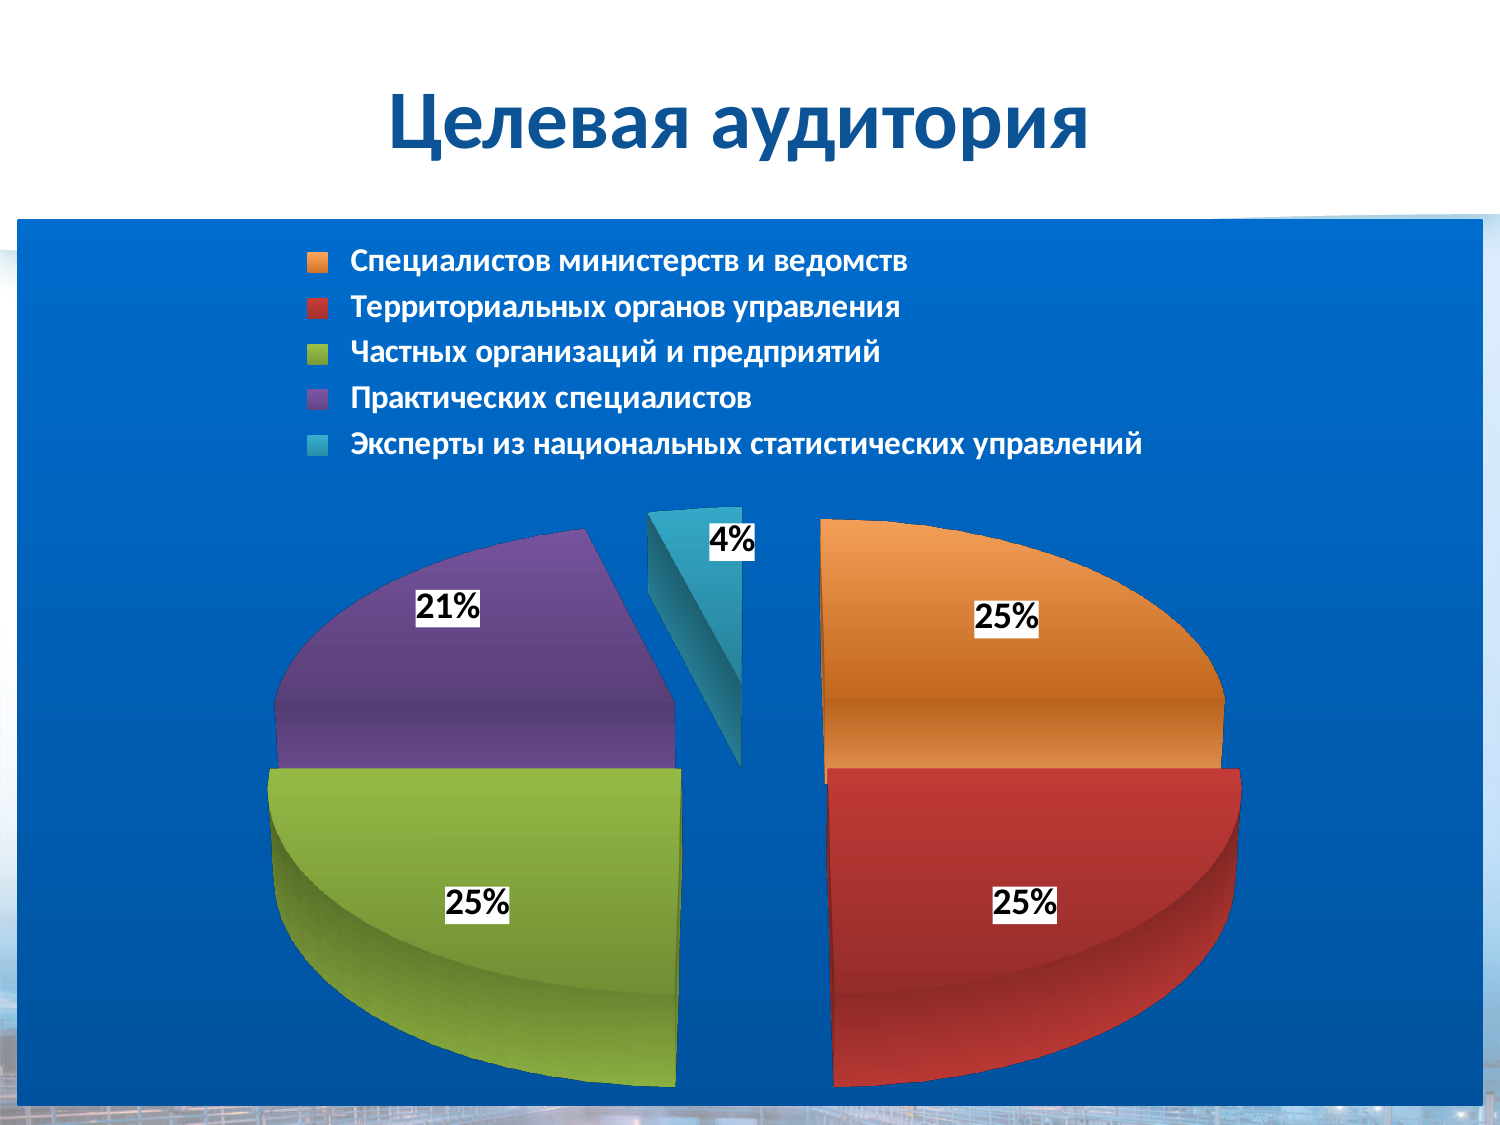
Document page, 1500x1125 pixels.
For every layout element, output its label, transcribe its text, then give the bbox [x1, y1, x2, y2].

picture [0, 215, 1500, 1125]
chart [17, 219, 1483, 1107]
title Целевая аудитория [64, 30, 1415, 217]
